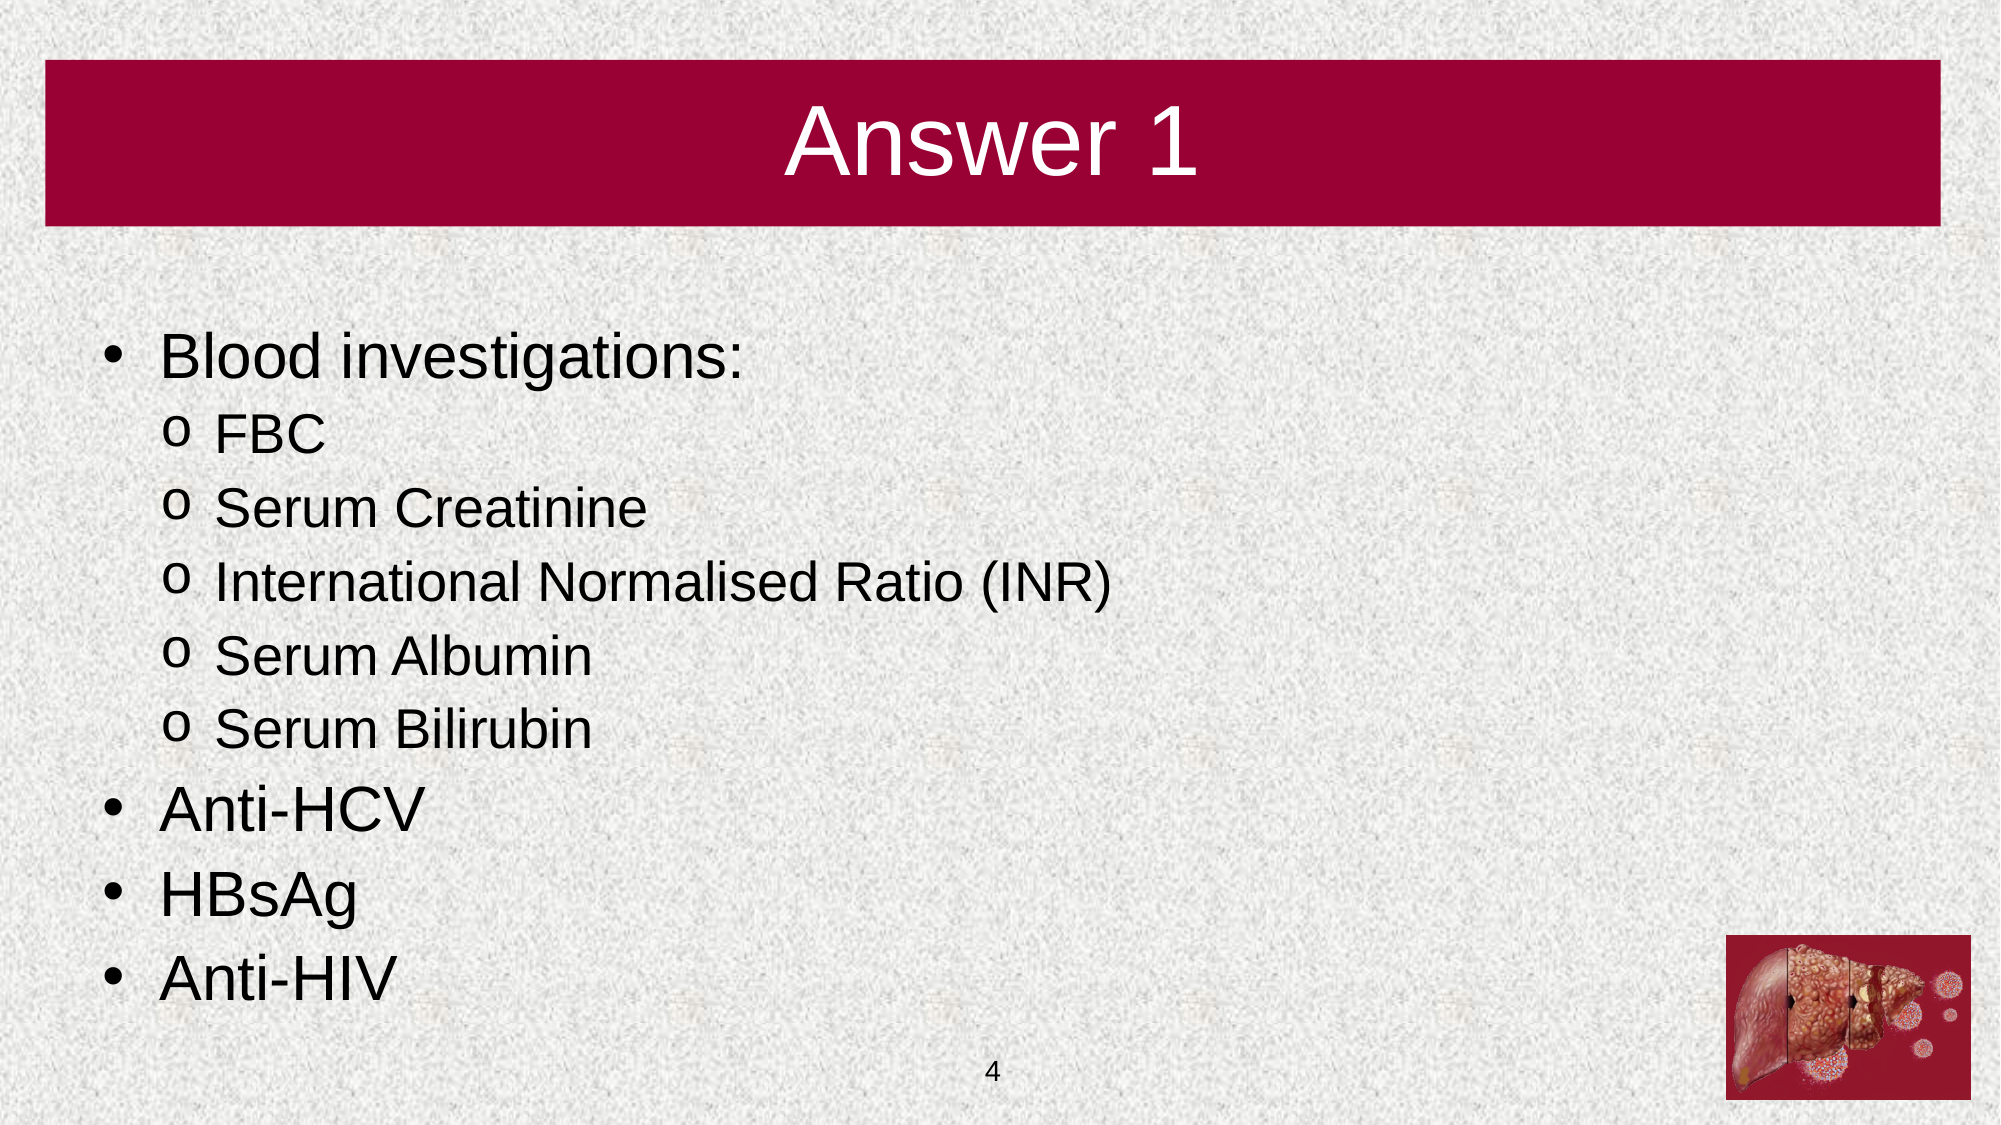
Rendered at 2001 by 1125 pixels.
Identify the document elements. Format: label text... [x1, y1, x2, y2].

list Blood investigations: FBC Serum Creatinine International Normalised Ratio (INR) Serum Albumin Serum Bilirubin Anti-HCV HBsAg Anti-HIV [87, 299, 1893, 1029]
title Answer 1 [45, 59, 1941, 227]
picture [0, 0, 2001, 1125]
slide_number 4 [767, 1039, 1218, 1100]
